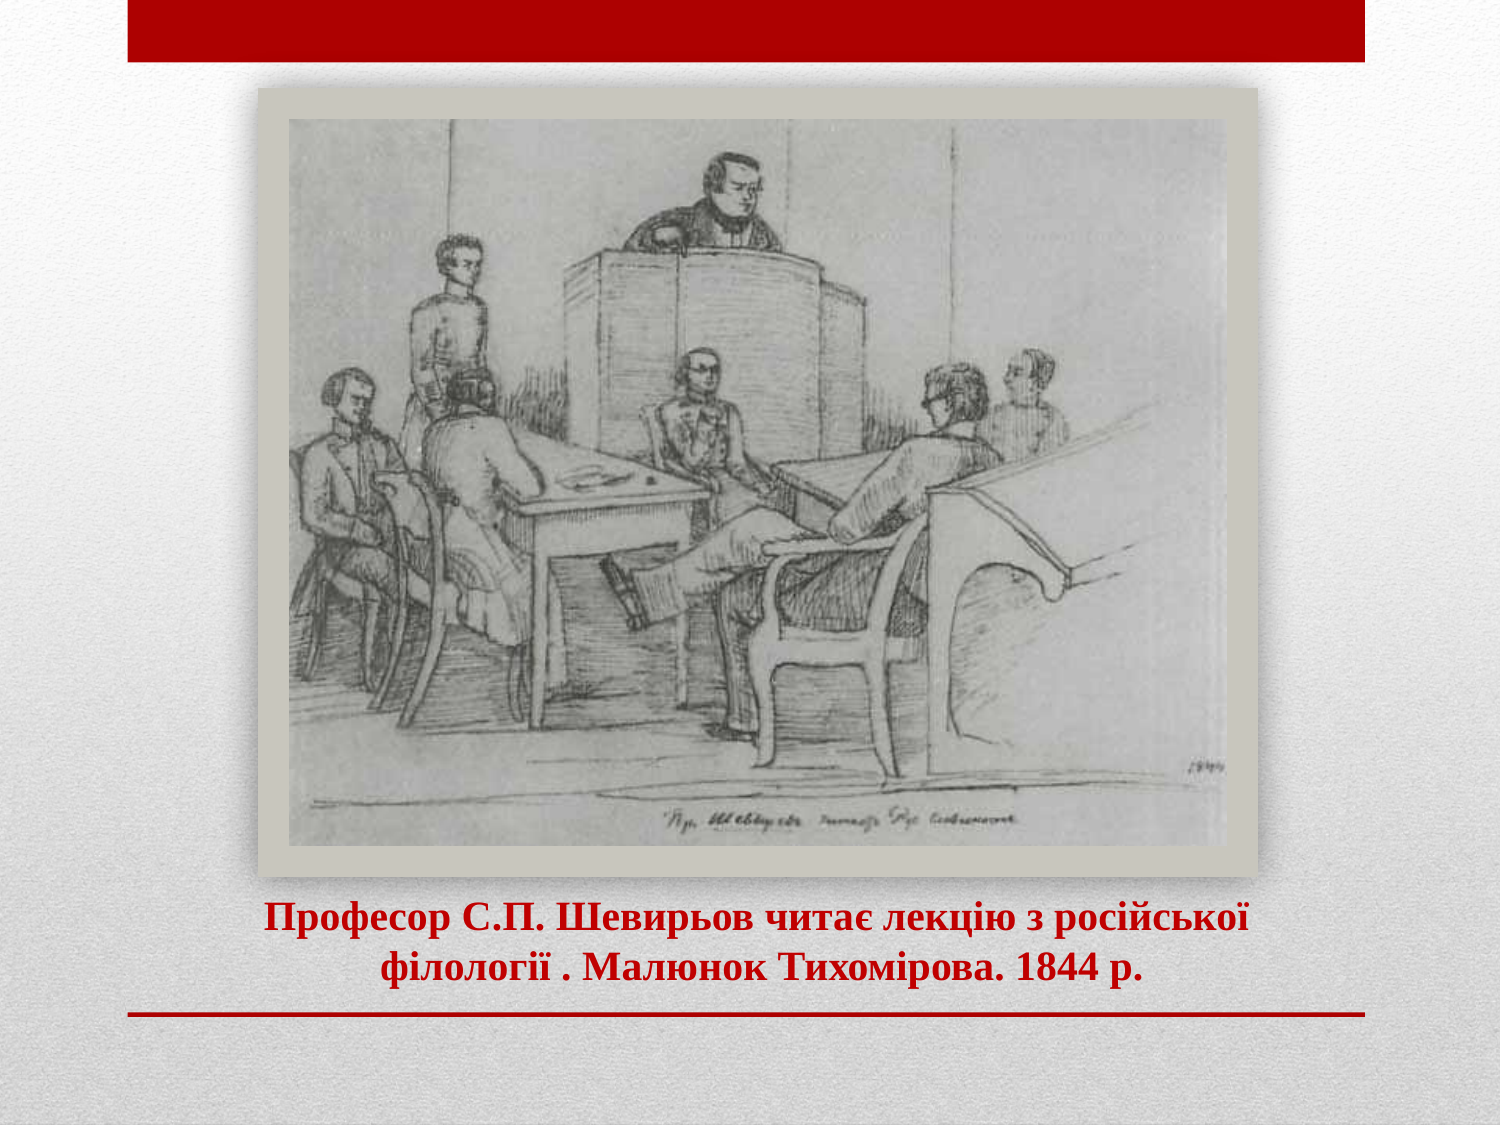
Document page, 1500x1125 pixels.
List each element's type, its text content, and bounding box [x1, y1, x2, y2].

text_box Професор С.П. Шевирьов читає лекцію з російської філології . Малюнок Тихомірова. 1844 р. [182, 881, 1341, 997]
picture [288, 118, 1228, 847]
